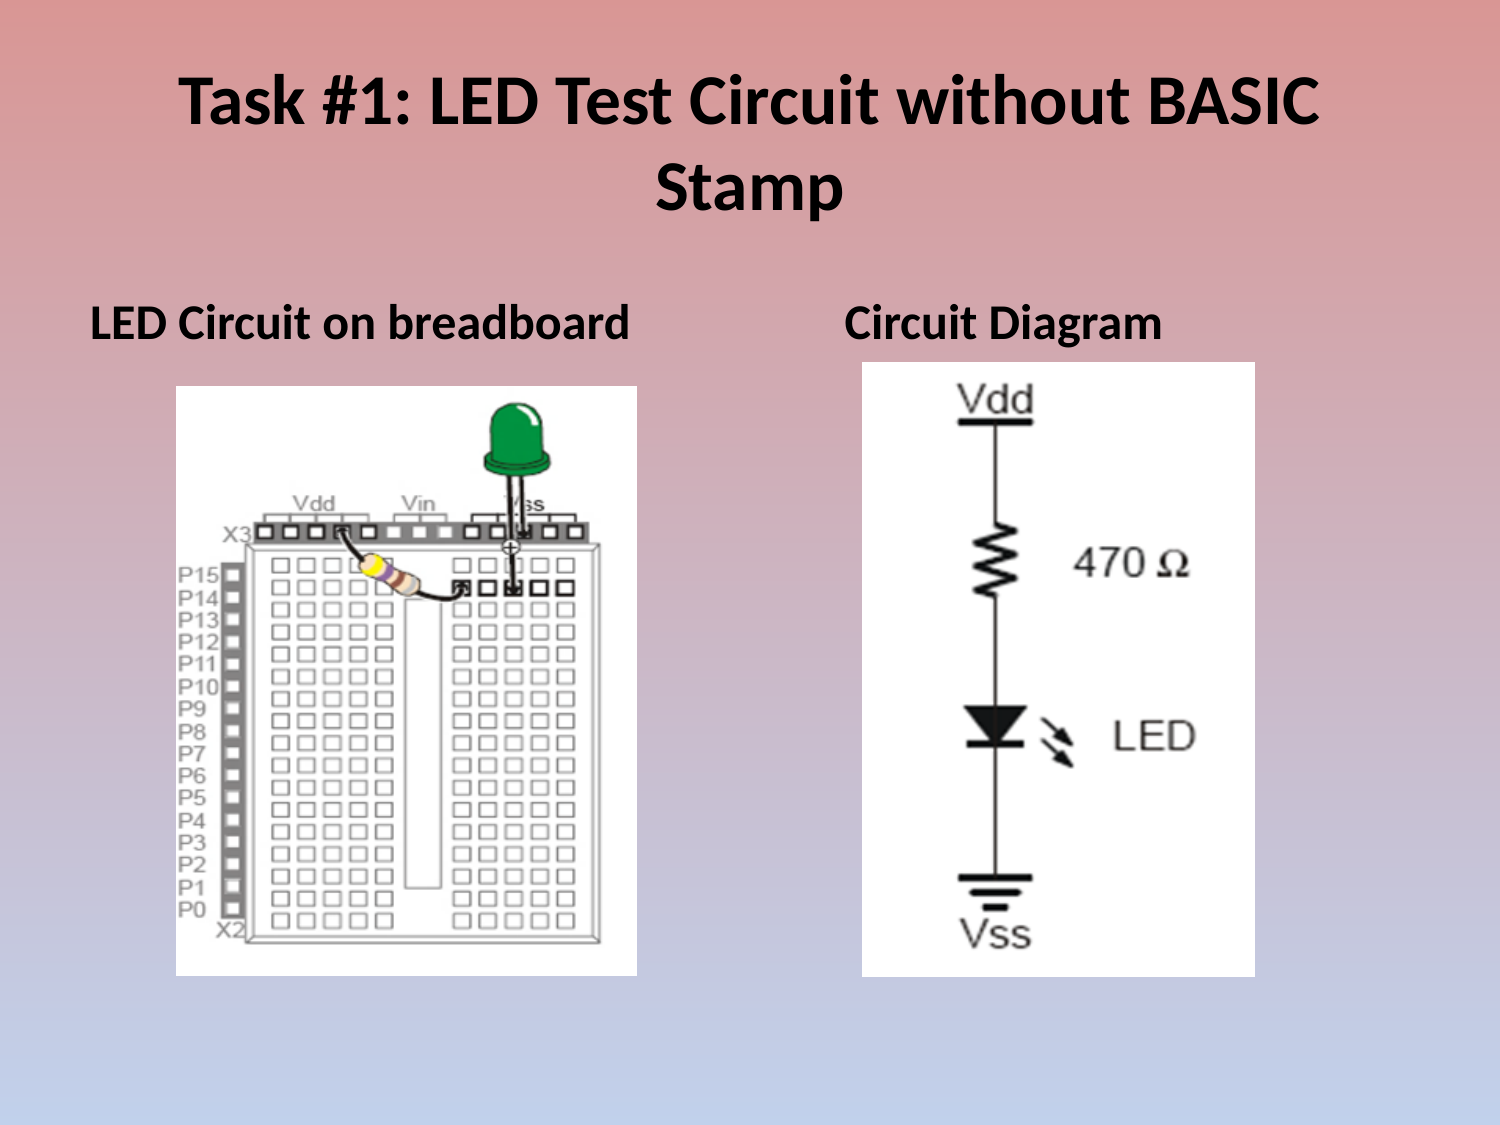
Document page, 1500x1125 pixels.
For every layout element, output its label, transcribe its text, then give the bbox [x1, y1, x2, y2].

title Task #1: LED Test Circuit without BASIC Stamp [75, 45, 1425, 233]
list LED Circuit on breadboard [75, 251, 738, 357]
picture [862, 362, 1255, 977]
list Circuit Diagram [761, 251, 1425, 357]
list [176, 386, 637, 976]
